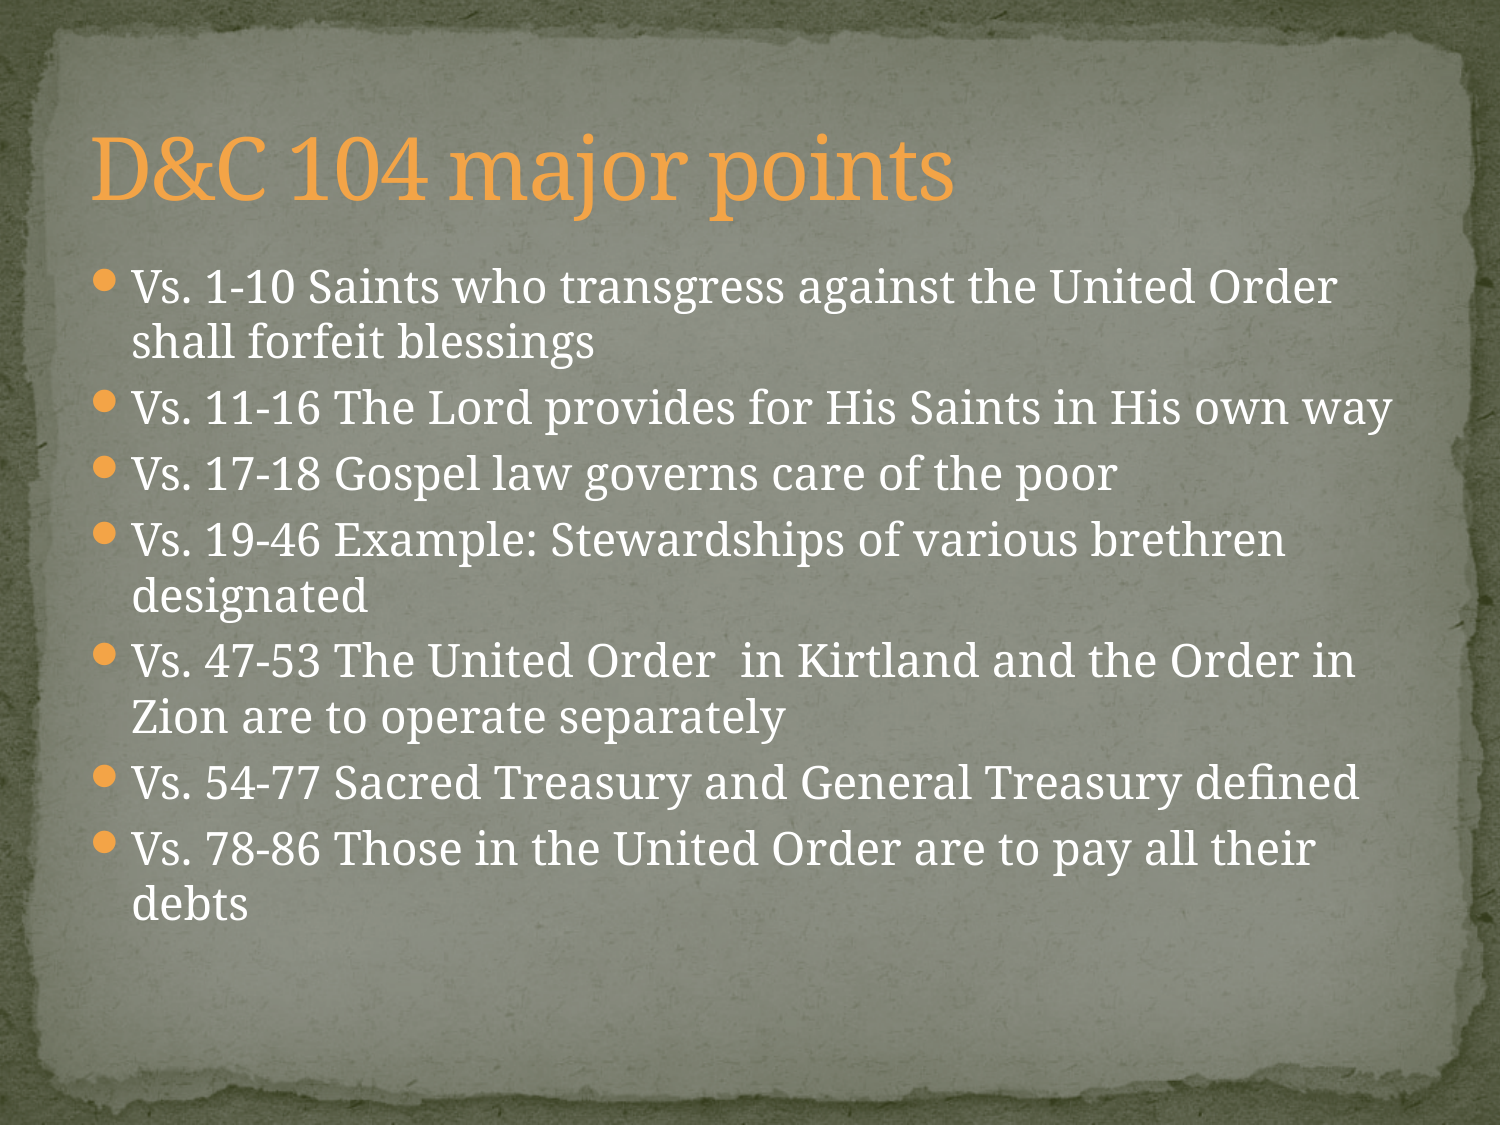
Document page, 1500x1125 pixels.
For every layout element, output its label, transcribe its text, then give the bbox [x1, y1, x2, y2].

list Vs. 1-10 Saints who transgress against the United Order shall forfeit blessings Vs. 11-16 The Lord provides for His Saints in His own way Vs. 17-18 Gospel law governs care of the poor Vs. 19-46 Example: Stewardships of various brethren designated Vs. 47-53 The United Order in Kirtland and the Order in Zion are to operate separately Vs. 54-77 Sacred Treasury and General Treasury defined Vs. 78-86 Those in the United Order are to pay all their debts [75, 249, 1425, 1000]
title D&C 104 major points [74, 24, 1425, 225]
